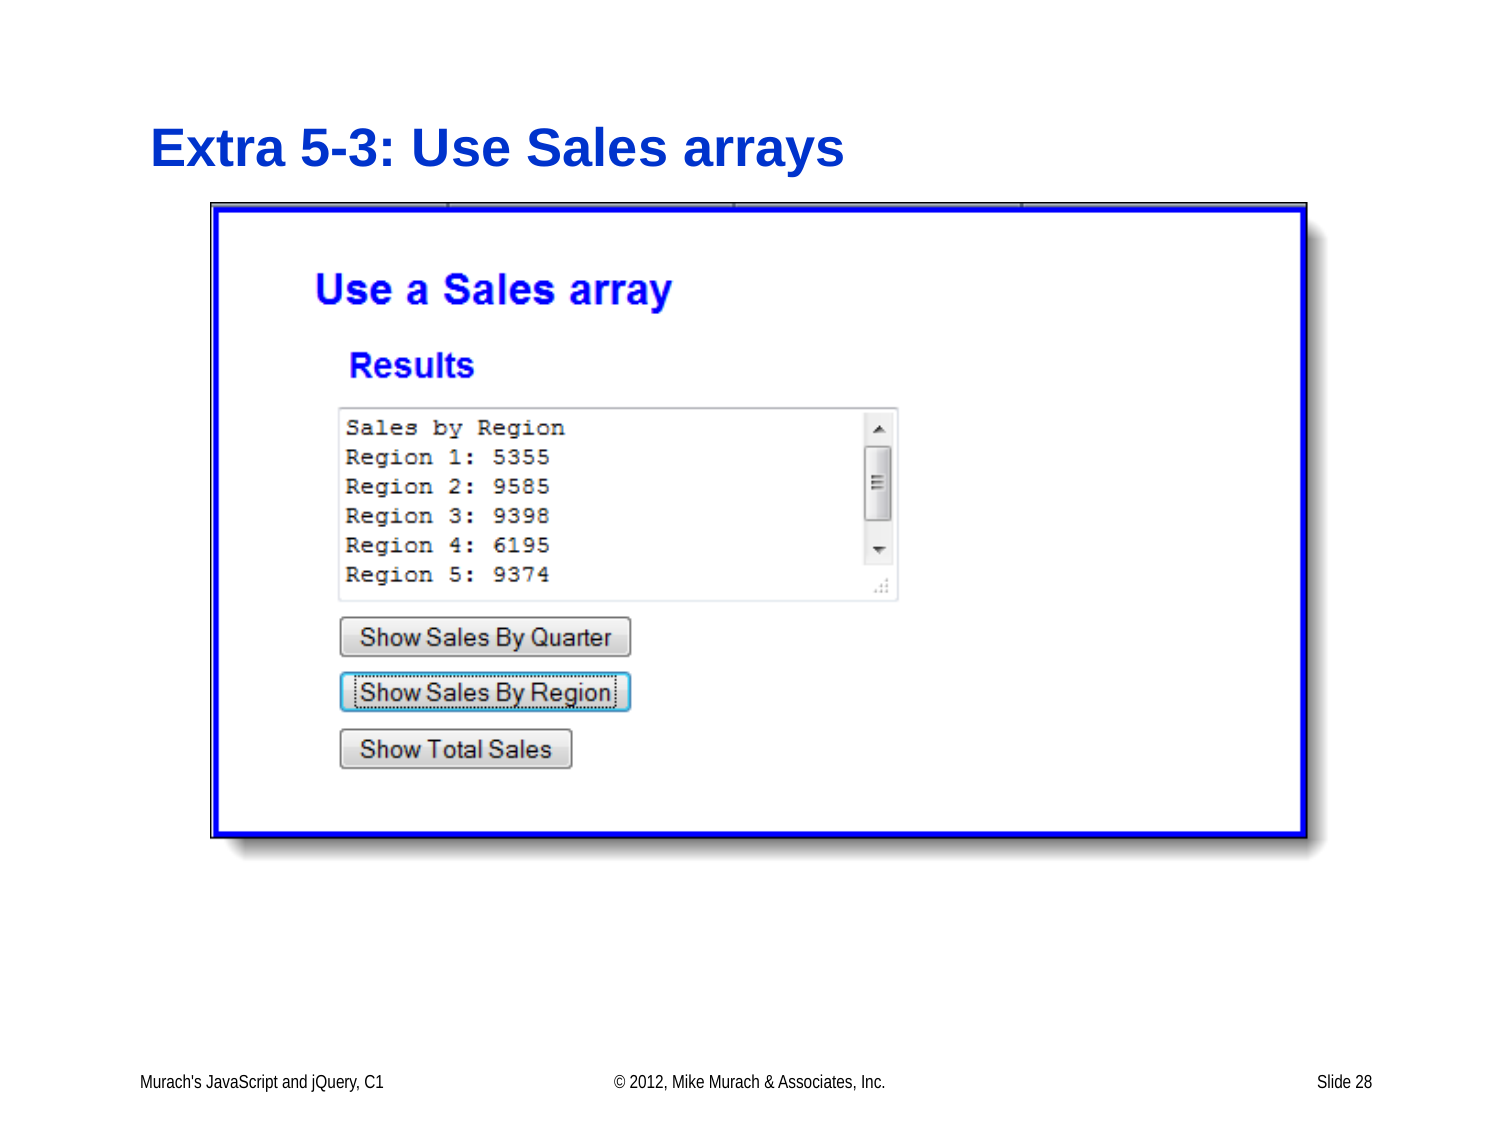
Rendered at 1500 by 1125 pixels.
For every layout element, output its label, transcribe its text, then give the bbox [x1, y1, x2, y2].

title Extra 5-3: Use Sales arrays [150, 112, 1350, 179]
footer © 2012, Mike Murach & Associates, Inc. [474, 1025, 1025, 1100]
picture [209, 201, 1331, 863]
slide_number Slide 28 [1074, 1025, 1388, 1100]
slide_number Murach's JavaScript and jQuery, C1 [125, 1025, 450, 1100]
